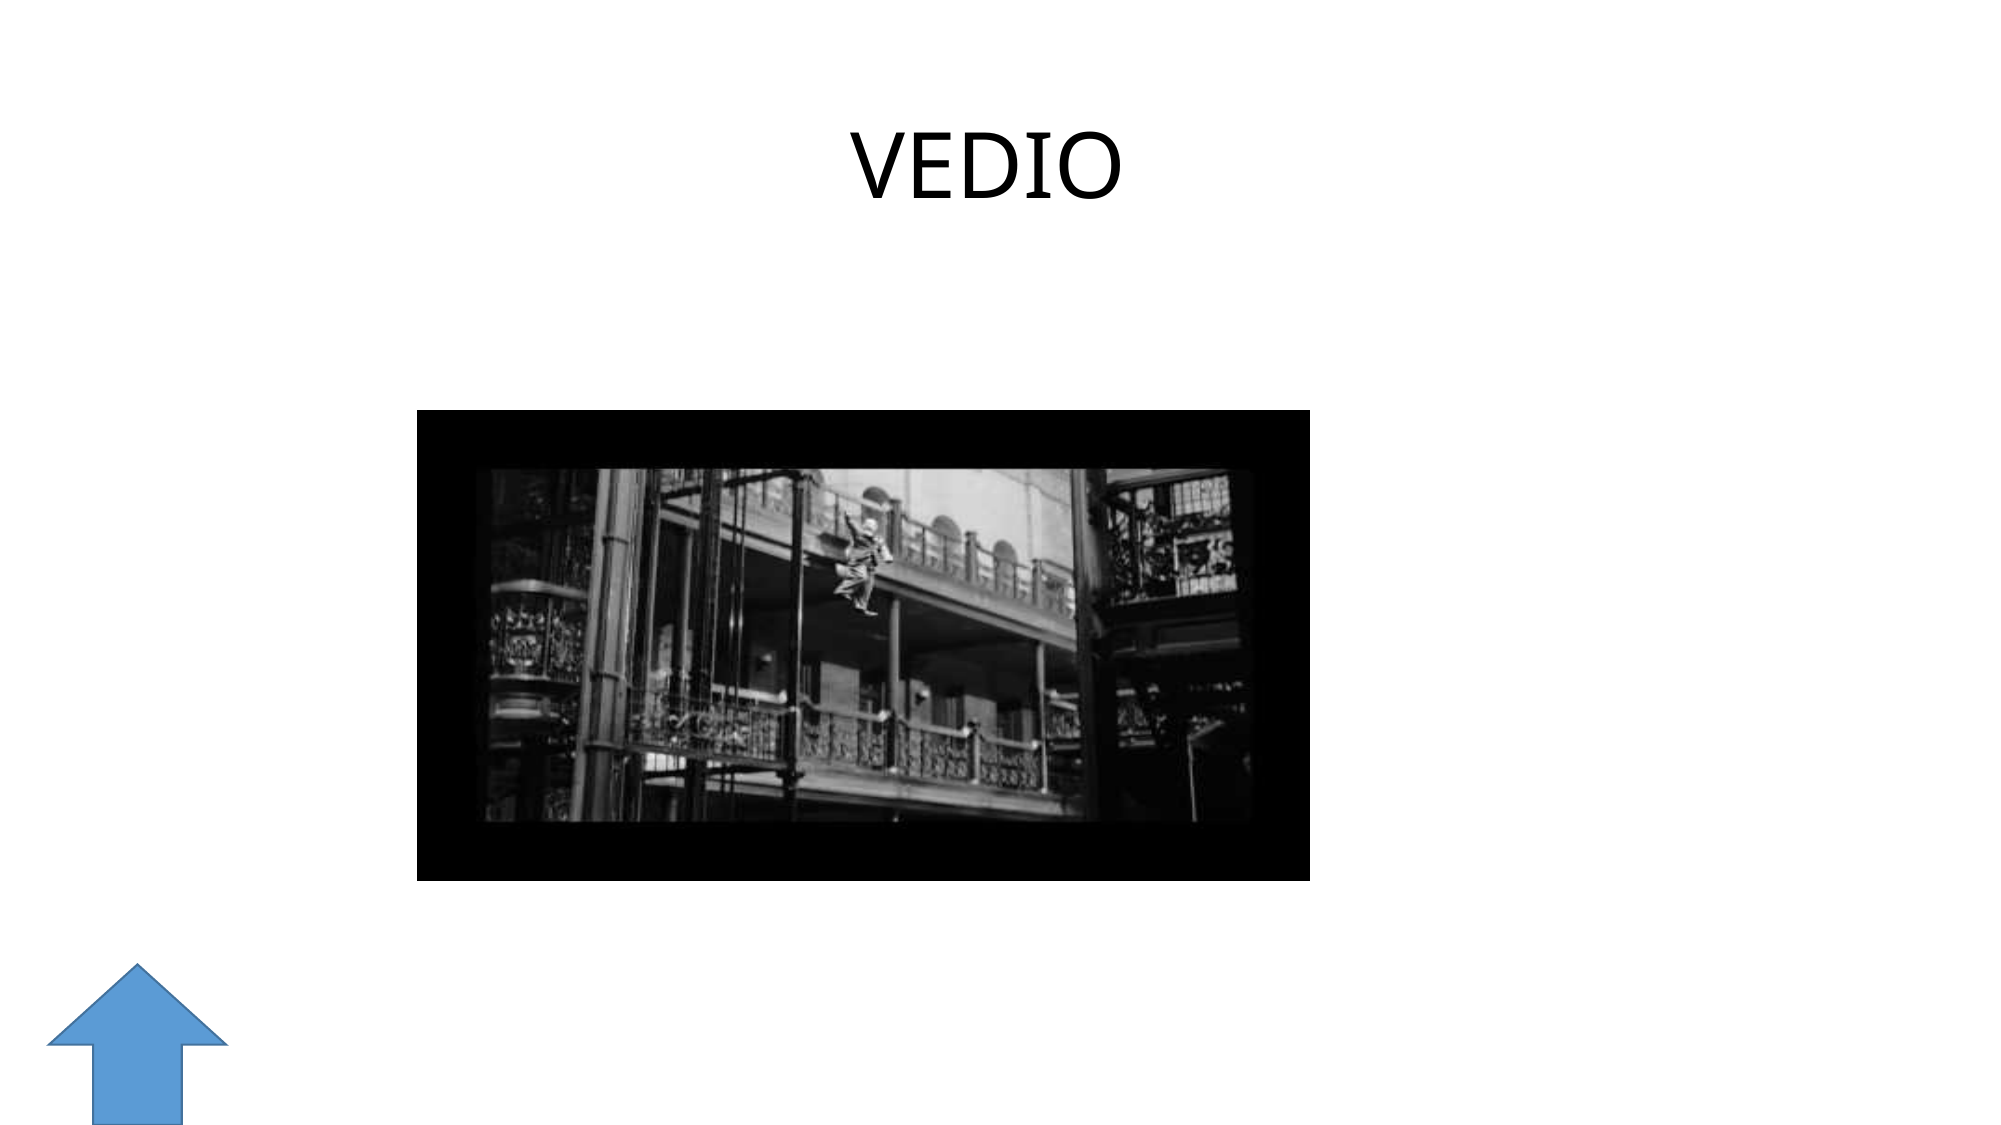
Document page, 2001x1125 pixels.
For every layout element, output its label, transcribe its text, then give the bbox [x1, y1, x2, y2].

title VEDIO [137, 59, 1863, 278]
text_box [46, 963, 229, 1125]
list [416, 409, 1311, 882]
